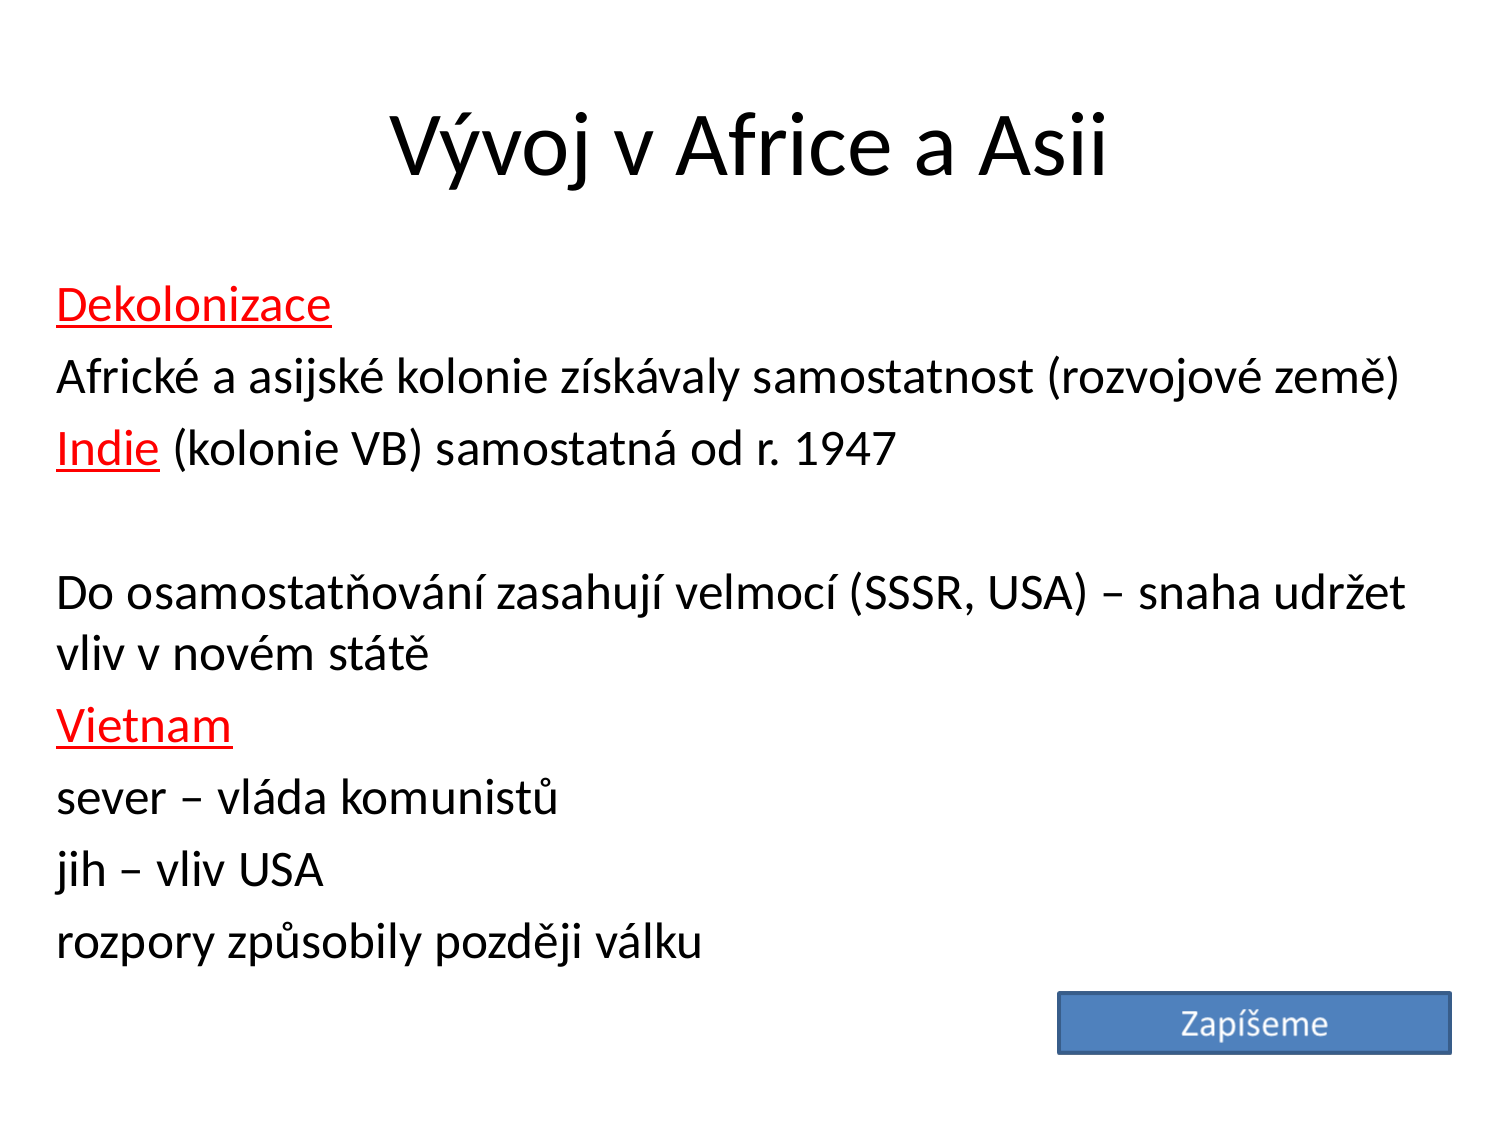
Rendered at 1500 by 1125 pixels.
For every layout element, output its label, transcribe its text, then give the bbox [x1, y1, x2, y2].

title Vývoj v Africe a Asii [75, 45, 1425, 233]
picture [1056, 987, 1452, 1069]
list Dekolonizace Africké a asijské kolonie získávaly samostatnost (rozvojové země) Indie (kolonie VB) samostatná od r. 1947 Do osamostatňování zasahují velmocí (SSSR, USA) – snaha udržet vliv v novém státě Vietnam sever – vláda komunistů jih – vliv USA rozpory způsobily později válku [41, 262, 1425, 1047]
